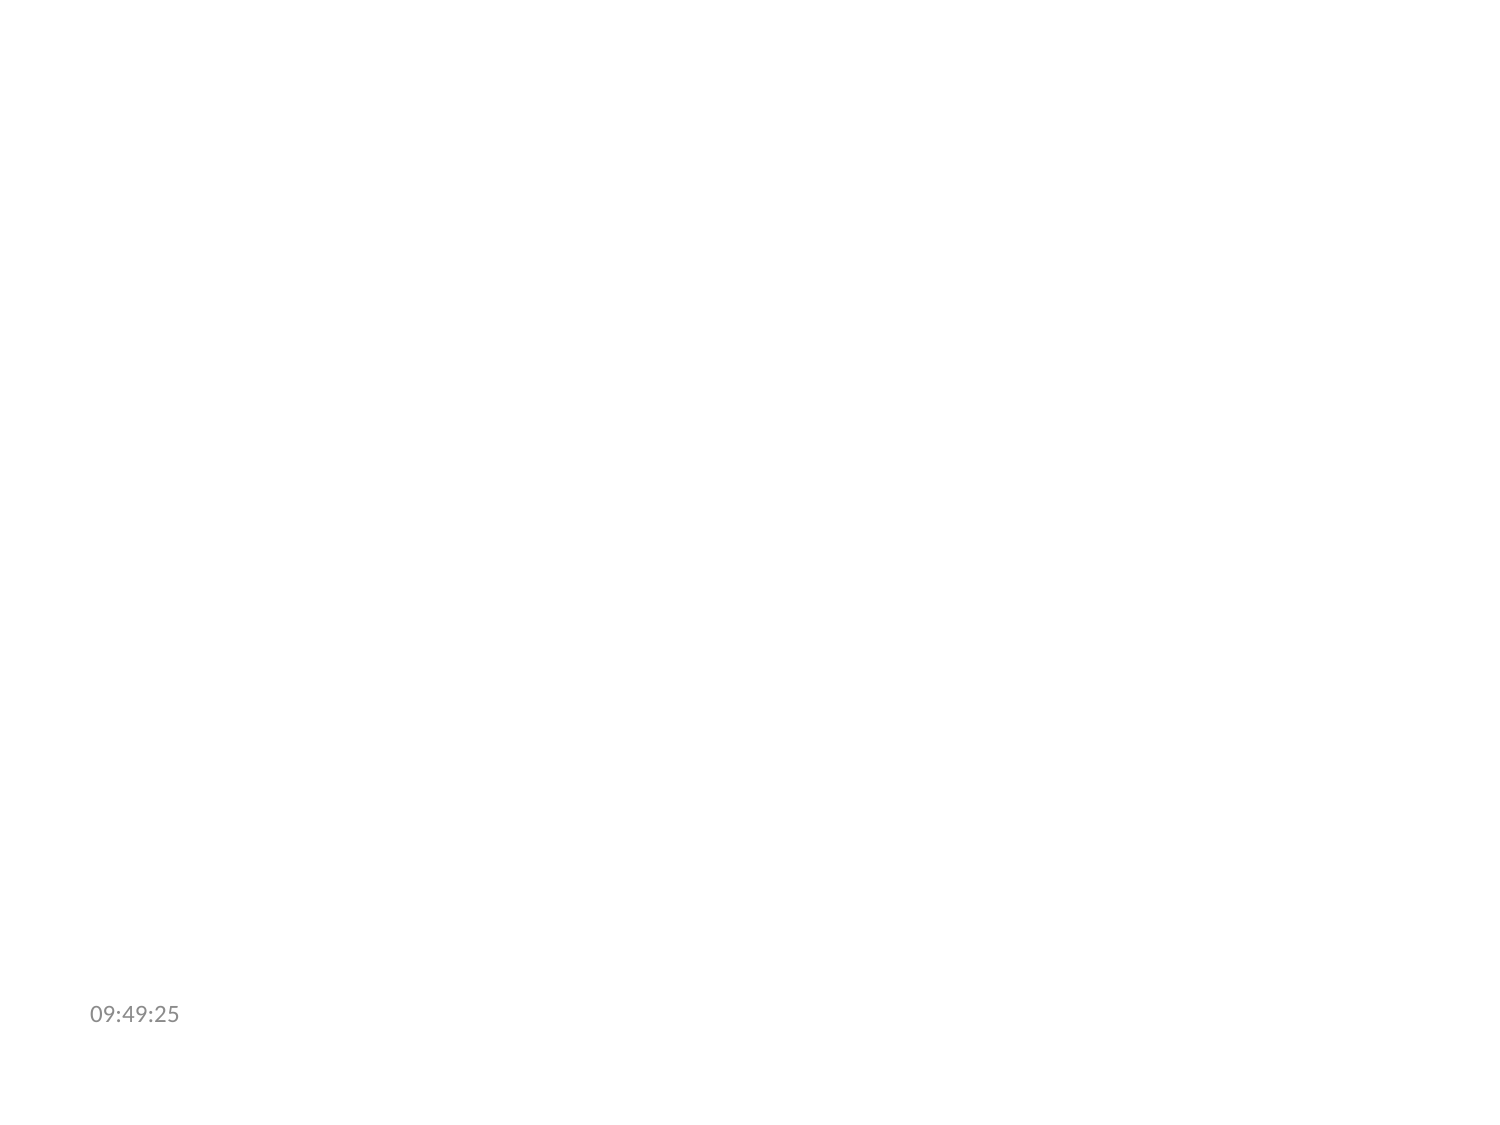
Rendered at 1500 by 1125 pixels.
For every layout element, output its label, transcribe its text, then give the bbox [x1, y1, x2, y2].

text_box 15:35:09 [75, 982, 425, 1043]
